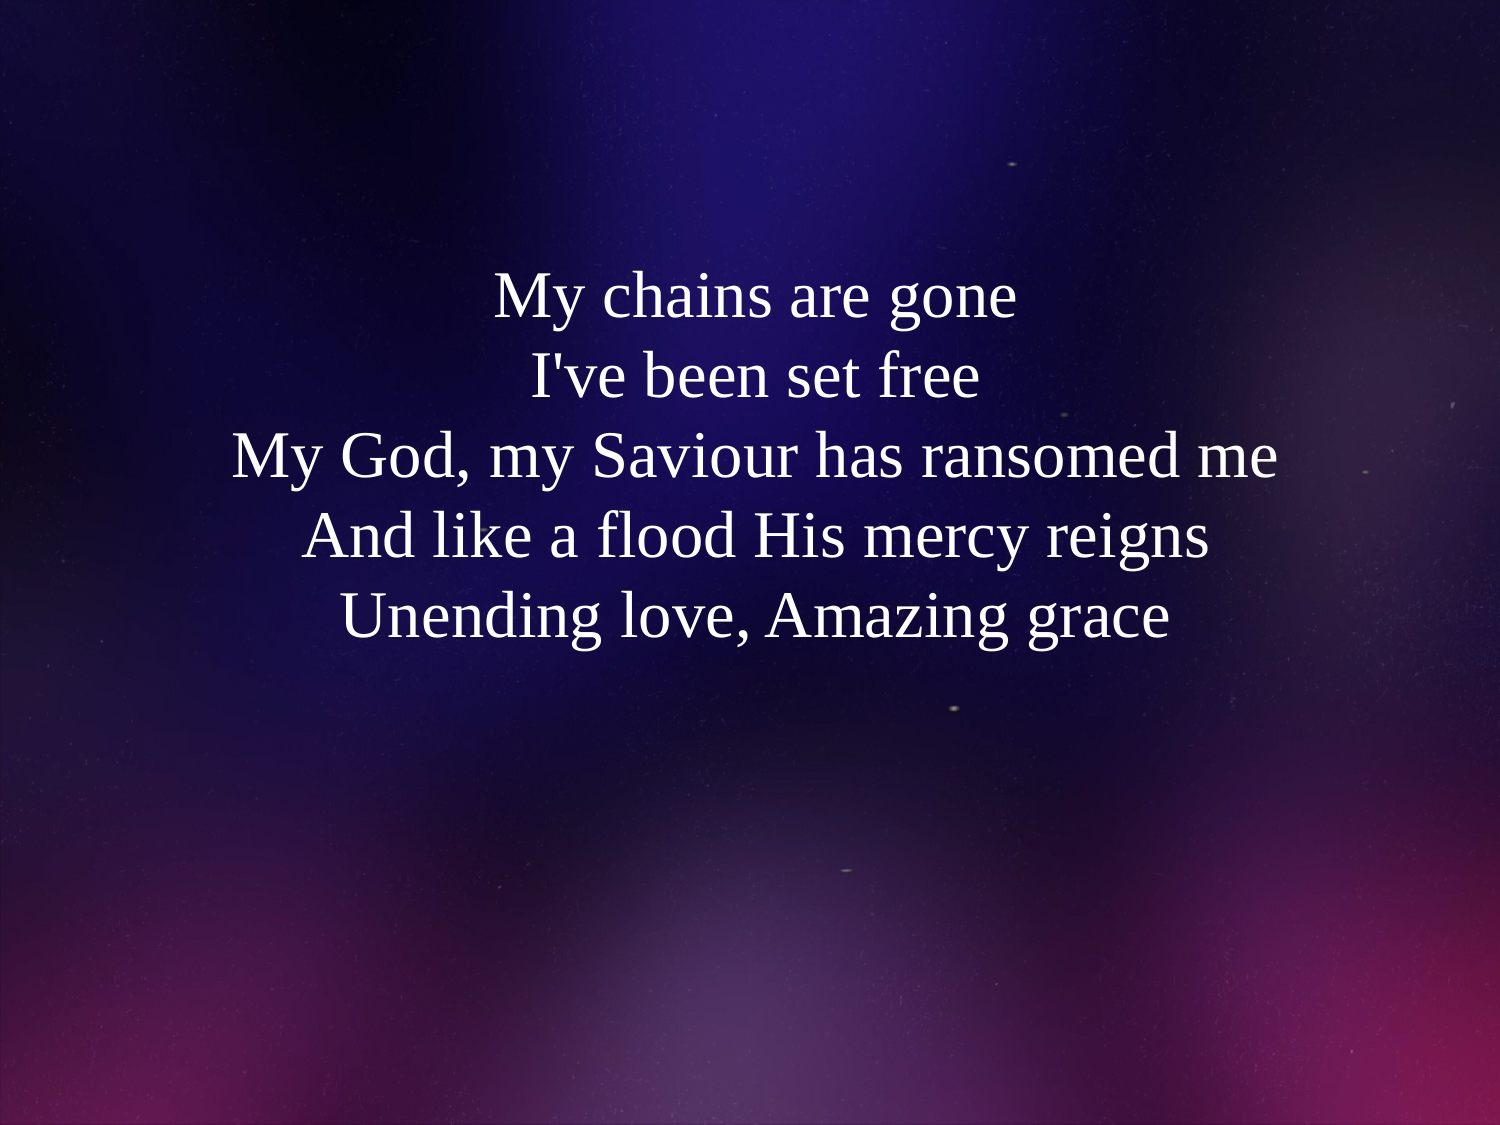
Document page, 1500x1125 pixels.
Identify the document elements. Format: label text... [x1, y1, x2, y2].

picture [0, 0, 1500, 1125]
title My chains are gone I've been set free My God, my Saviour has ransomed me And like a flood His mercy reigns Unending love, Amazing grace [24, 437, 1488, 625]
